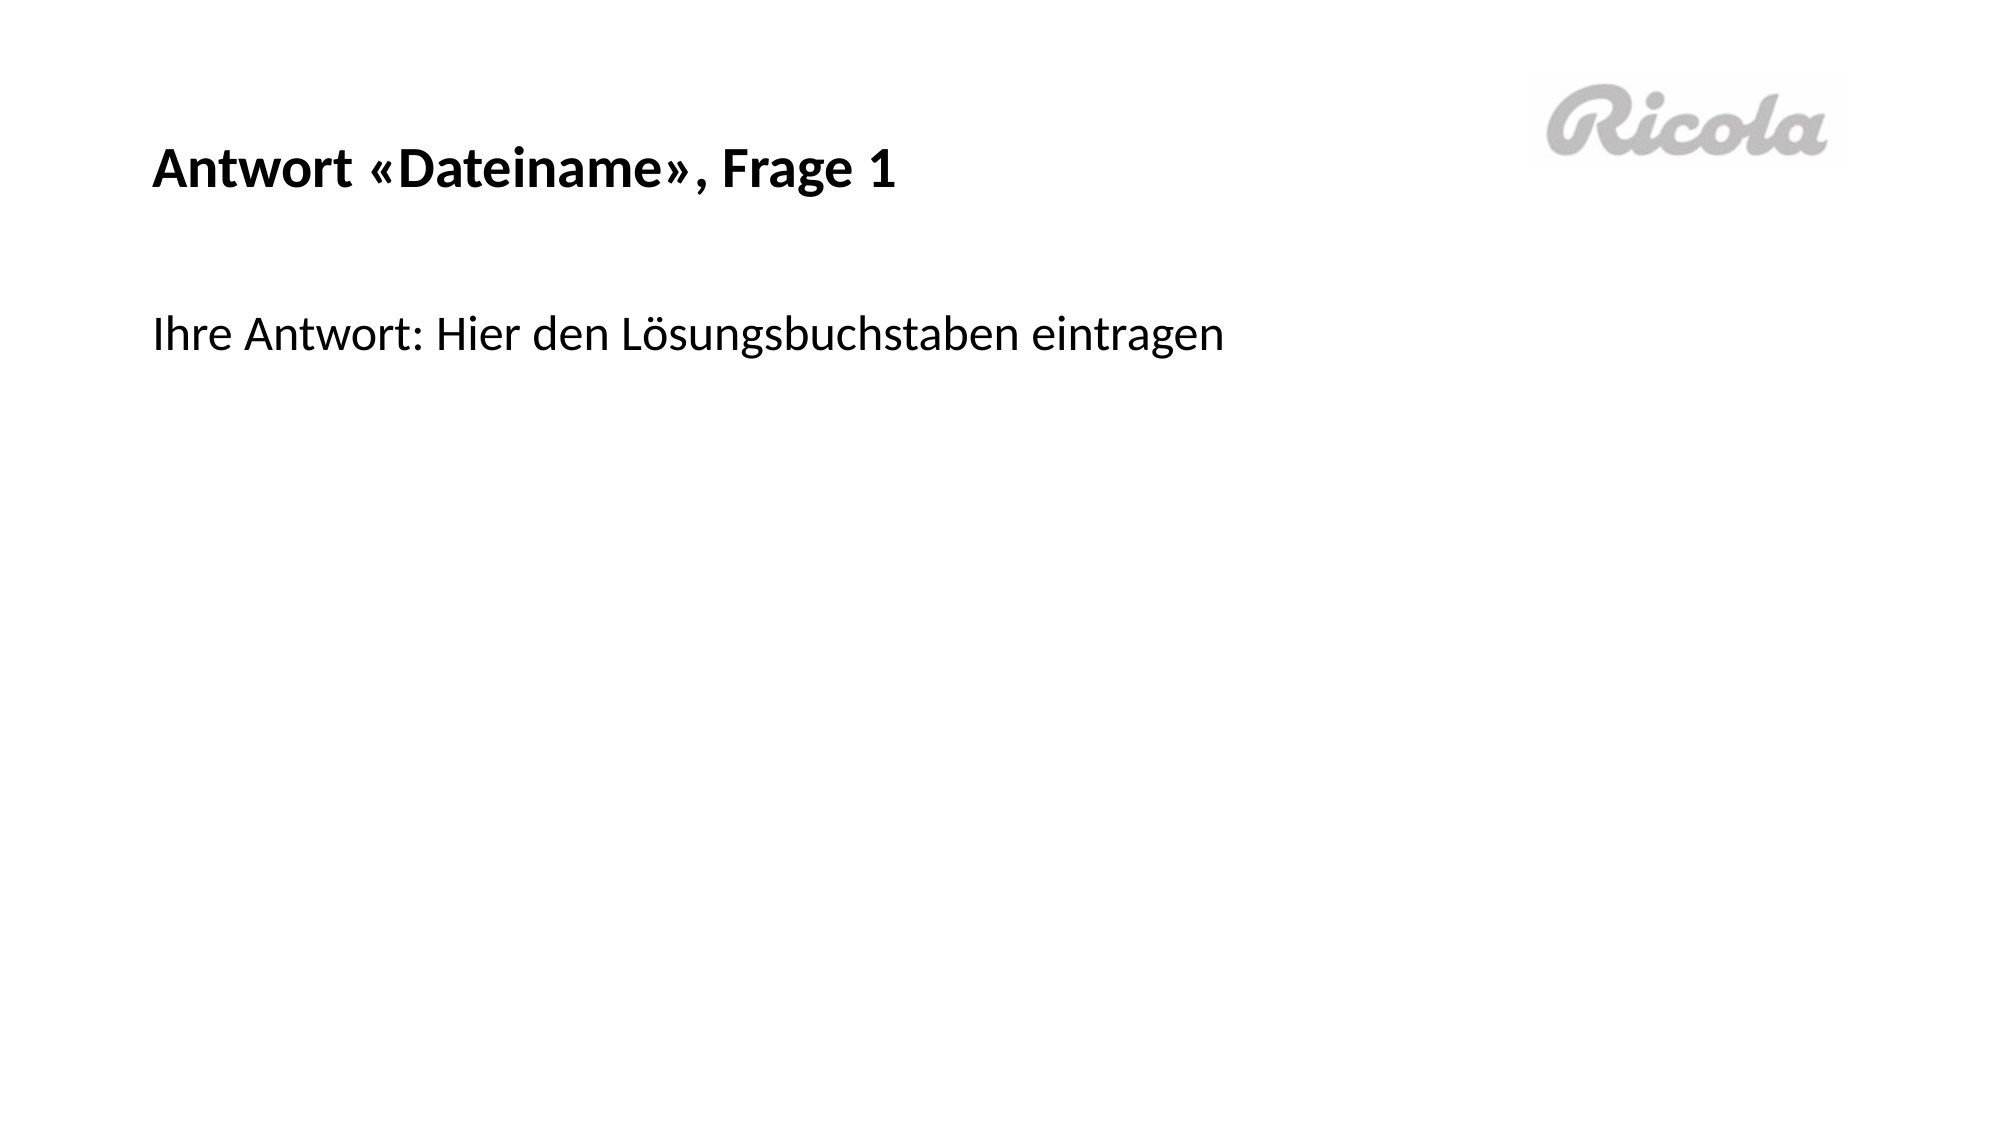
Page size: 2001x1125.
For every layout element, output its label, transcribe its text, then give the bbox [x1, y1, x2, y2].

title Antwort «Dateiname», Frage 1 [137, 59, 1863, 278]
list Ihre Antwort: Hier den Lösungsbuchstaben eintragen [137, 299, 1863, 1014]
